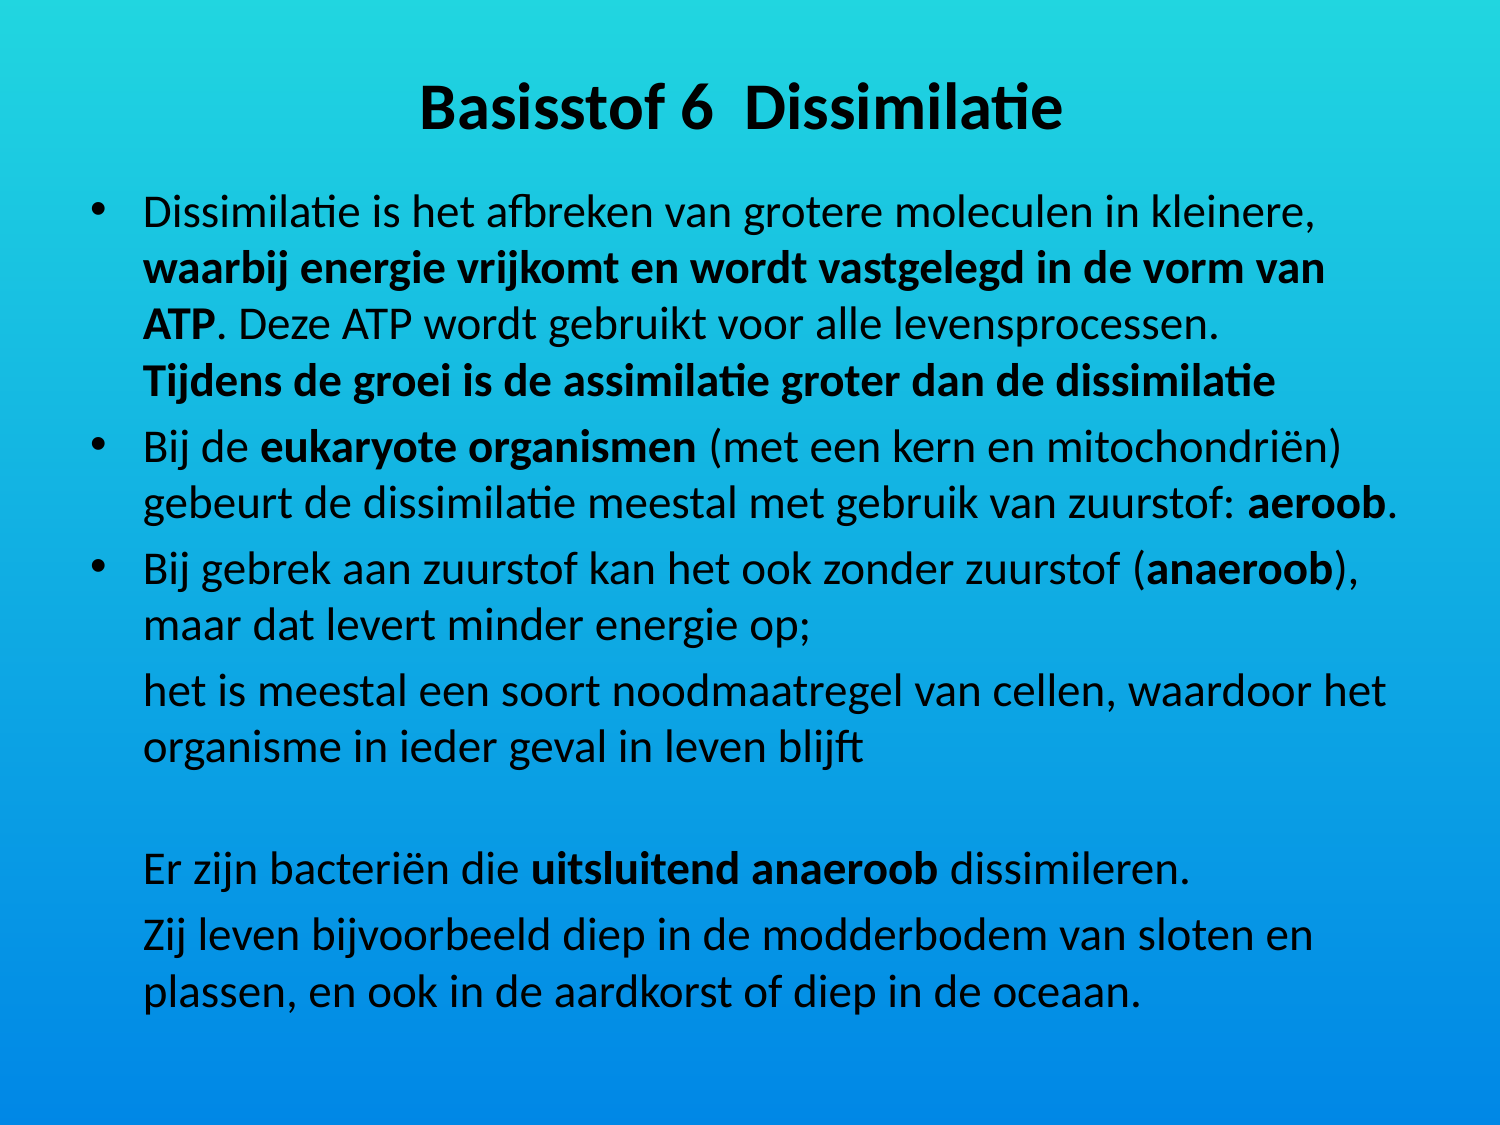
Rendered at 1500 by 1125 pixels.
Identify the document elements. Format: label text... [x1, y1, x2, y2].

list Dissimilatie is het afbreken van grotere moleculen in kleinere, waarbij energie vrijkomt en wordt vastgelegd in de vorm van ATP. Deze ATP wordt gebruikt voor alle levensprocessen. Tijdens de groei is de assimilatie groter dan de dissimilatie Bij de eukaryote organismen (met een kern en mitochondriën) gebeurt de dissimilatie meestal met gebruik van zuurstof: aeroob. Bij gebrek aan zuurstof kan het ook zonder zuurstof (anaeroob), maar dat levert minder energie op; het is meestal een soort noodmaatregel van cellen, waardoor het organisme in ieder geval in leven blijft Er zijn bacteriën die uitsluitend anaeroob dissimileren. Zij leven bijvoorbeeld diep in de modderbodem van sloten en plassen, en ook in de aardkorst of diep in de oceaan. [75, 172, 1425, 1083]
title Basisstof 6 Dissimilatie [75, 45, 1425, 161]
